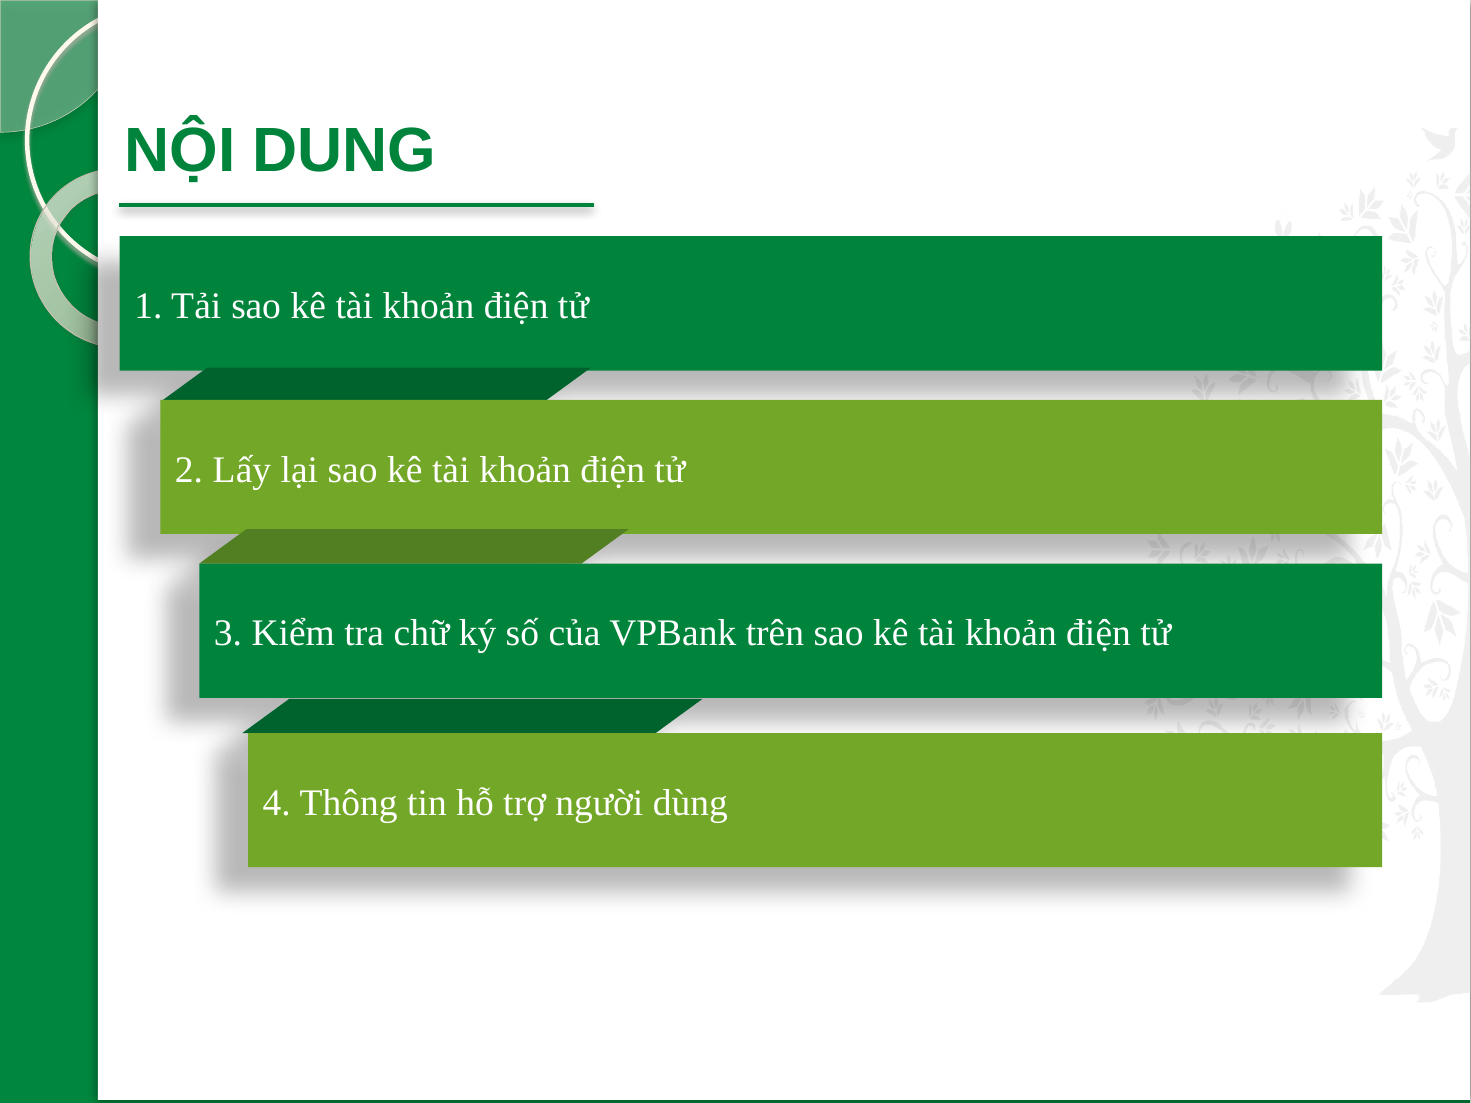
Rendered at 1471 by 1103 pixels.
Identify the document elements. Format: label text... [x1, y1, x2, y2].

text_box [109, 101, 595, 206]
text_box 1. Tải sao kê tài khoản điện tử [118, 234, 1384, 373]
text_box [198, 528, 1383, 699]
text_box 4. Thông tin hỗ trợ người dùng [246, 731, 1384, 869]
text_box [240, 710, 691, 736]
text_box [160, 367, 1383, 535]
